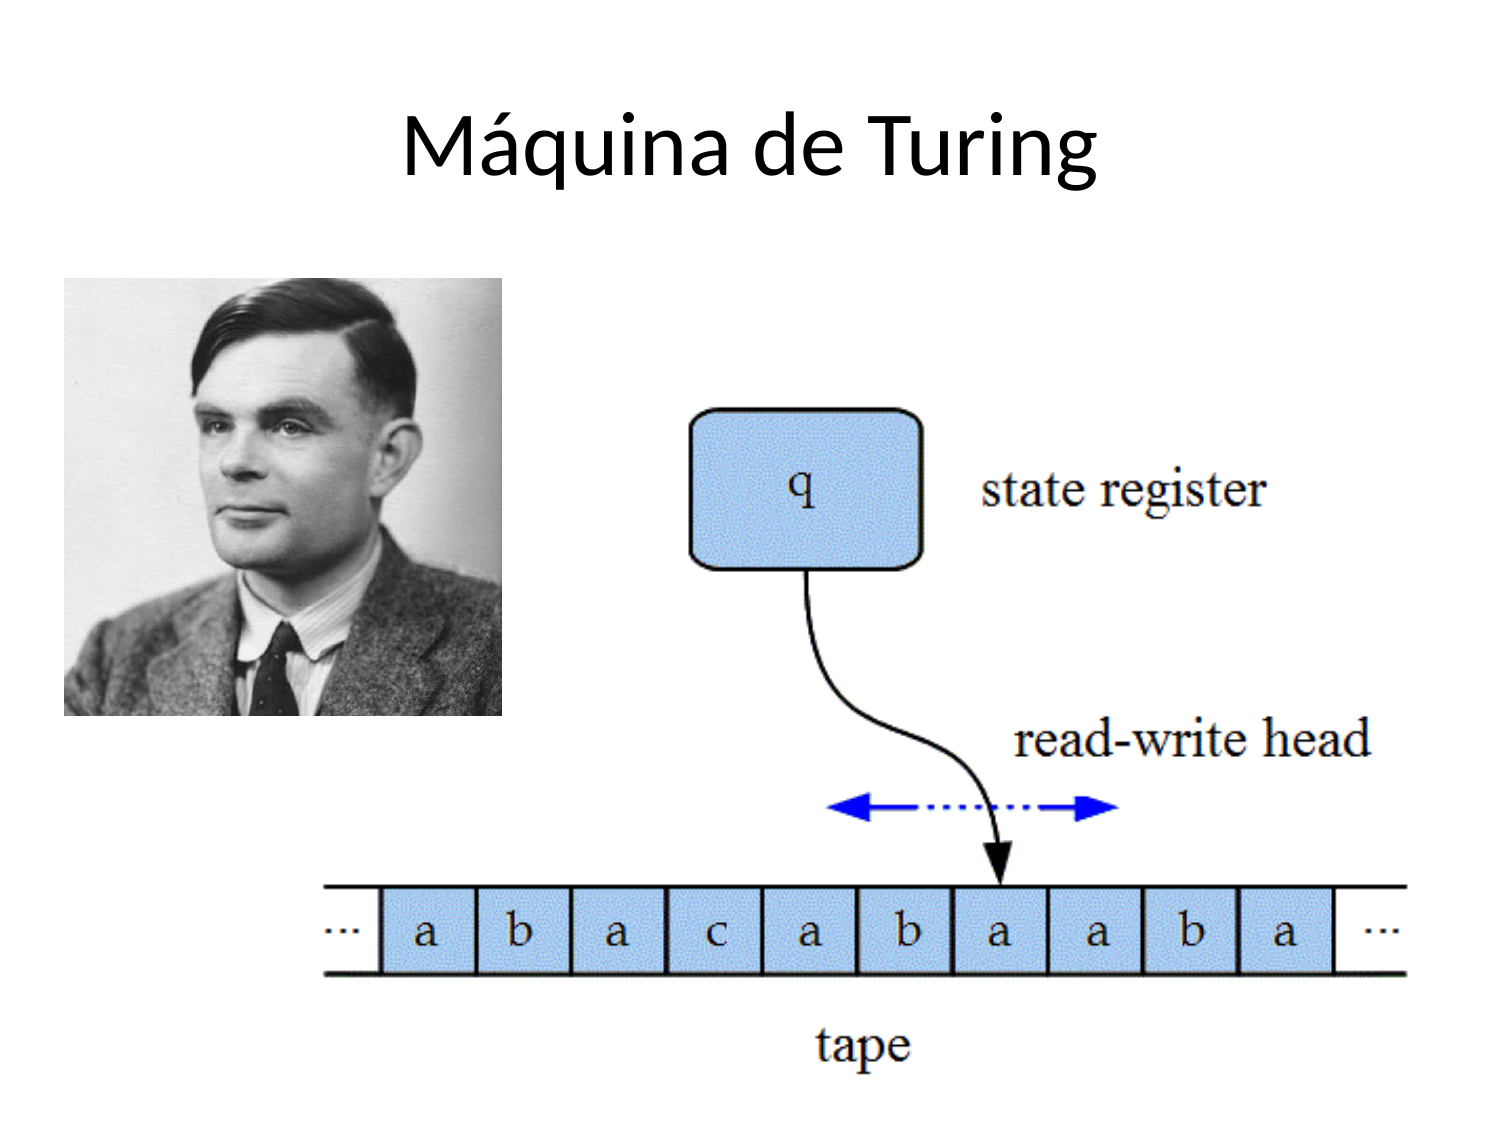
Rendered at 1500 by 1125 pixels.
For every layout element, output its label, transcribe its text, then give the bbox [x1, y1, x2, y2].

title Máquina de Turing [75, 45, 1425, 233]
picture [64, 278, 1497, 1125]
